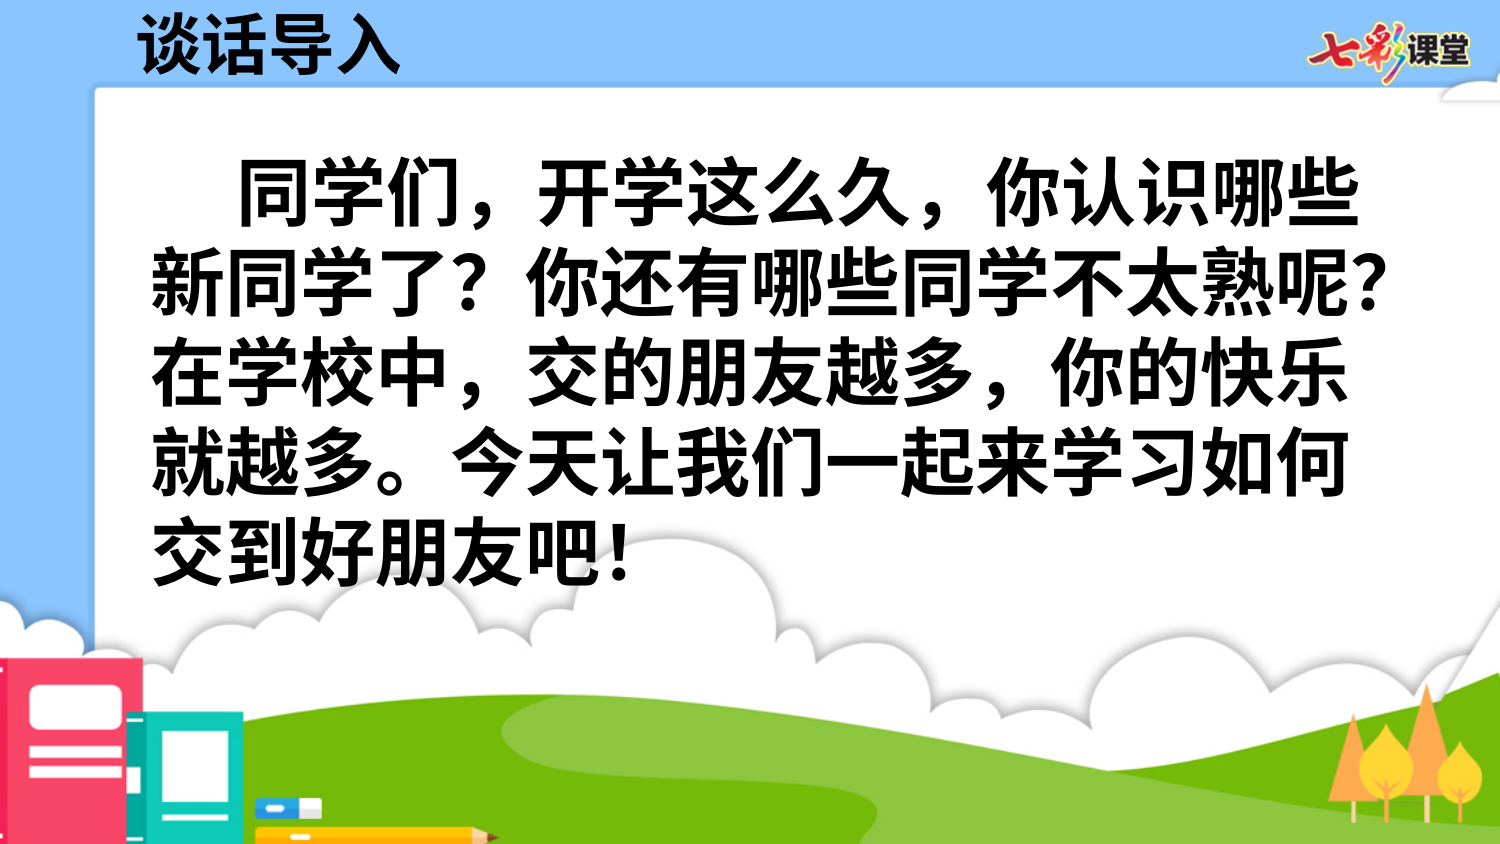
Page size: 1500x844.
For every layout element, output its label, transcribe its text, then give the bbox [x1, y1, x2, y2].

picture [0, 0, 1500, 844]
text_box 谈话导入 [120, 0, 418, 90]
text_box 同学们，开学这么久，你认识哪些新同学了？你还有哪些同学不太熟呢？在学校中，交的朋友越多，你的快乐就越多。今天让我们一起来学习如何交到好朋友吧！ [135, 138, 1412, 604]
